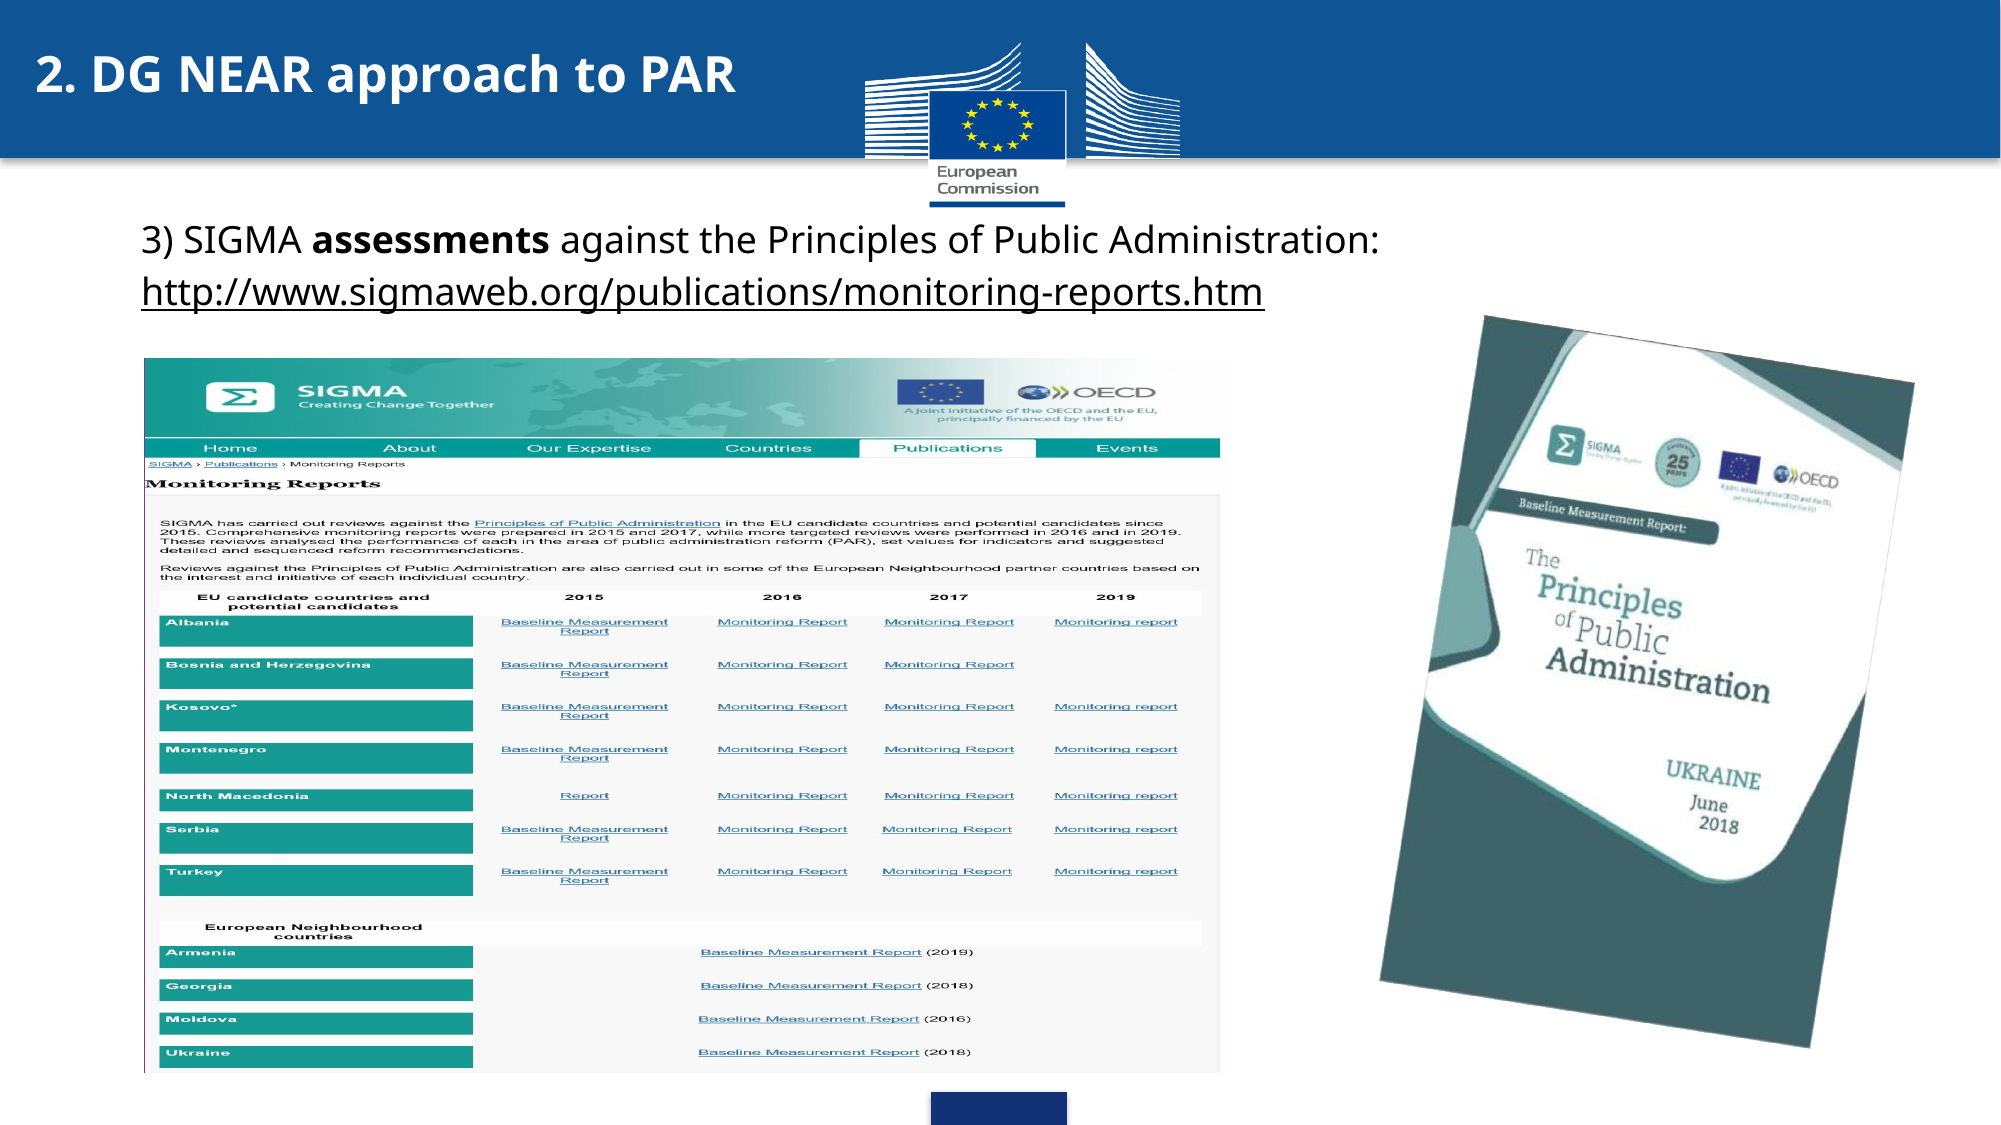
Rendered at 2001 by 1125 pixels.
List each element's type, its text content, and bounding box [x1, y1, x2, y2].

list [144, 358, 1234, 1074]
picture [1380, 316, 1915, 1048]
text_box 3) SIGMA assessments against the Principles of Public Administration: http://www.sigmaweb.org/publications/monitoring-reports.htm [125, 208, 1792, 293]
picture [865, 42, 1180, 208]
text_box 2. DG NEAR approach to PAR [19, 19, 870, 126]
